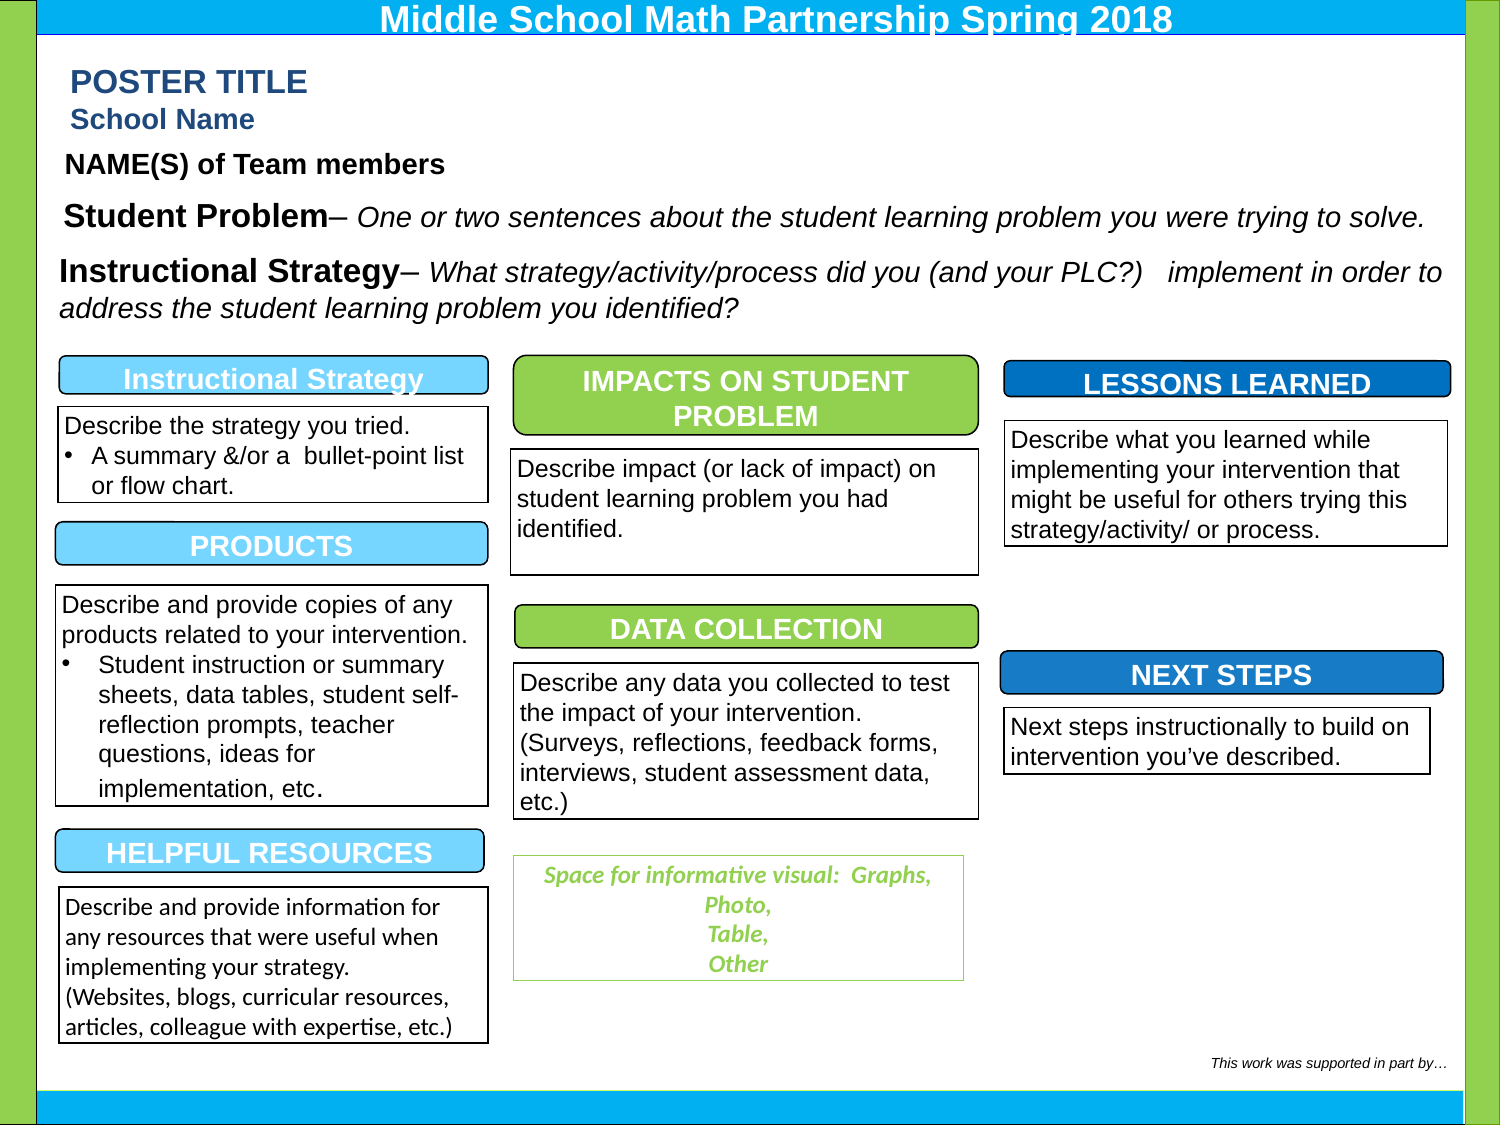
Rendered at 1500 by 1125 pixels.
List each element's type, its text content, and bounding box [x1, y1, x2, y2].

text_box Describe and provide information for any resources that were useful when implementing your strategy. (Websites, blogs, curricular resources, articles, colleague with expertise, etc.) [58, 887, 488, 1044]
text_box Describe what you learned while implementing your intervention that might be useful for others trying this strategy/activity/ or process. [1004, 420, 1448, 547]
text_box [37, 35, 1465, 1125]
text_box This work was supported in part by… [909, 1051, 1463, 1075]
text_box Describe any data you collected to test the impact of your intervention. (Surveys, reflections, feedback forms, interviews, student assessment data, etc.) [513, 663, 979, 819]
text_box Impacts on student problem [513, 355, 979, 435]
text_box Space for informative visual: Graphs, Photo, Table, Other [513, 855, 964, 981]
text_box NAME(S) of Team members [58, 142, 892, 183]
text_box POSTER TITLE School Name [64, 57, 624, 138]
text_box [1465, 0, 1500, 188]
text_box Middle School Math Partnership Spring 2018 [37, 0, 1465, 35]
text_box [1465, 240, 1500, 1125]
text_box Instructional Strategy– What strategy/activity/process did you (and your PLC?) implement in order to address the student learning problem you identified? [48, 243, 1468, 330]
text_box HELPFUL Resources [55, 829, 485, 873]
text_box Student Problem– One or two sentences about the student learning problem you were trying to solve. [52, 188, 1500, 240]
text_box [0, 0, 37, 1125]
text_box NEXT STEPS [1000, 650, 1444, 694]
text_box Describe impact (or lack of impact) on student learning problem you had identified. [510, 449, 979, 576]
text_box Data Collection [514, 604, 979, 648]
text_box Describe and provide copies of any products related to your intervention. Student instruction or summary sheets, data tables, student self-reflection prompts, teacher questions, ideas for implementation, etc. [55, 585, 488, 806]
